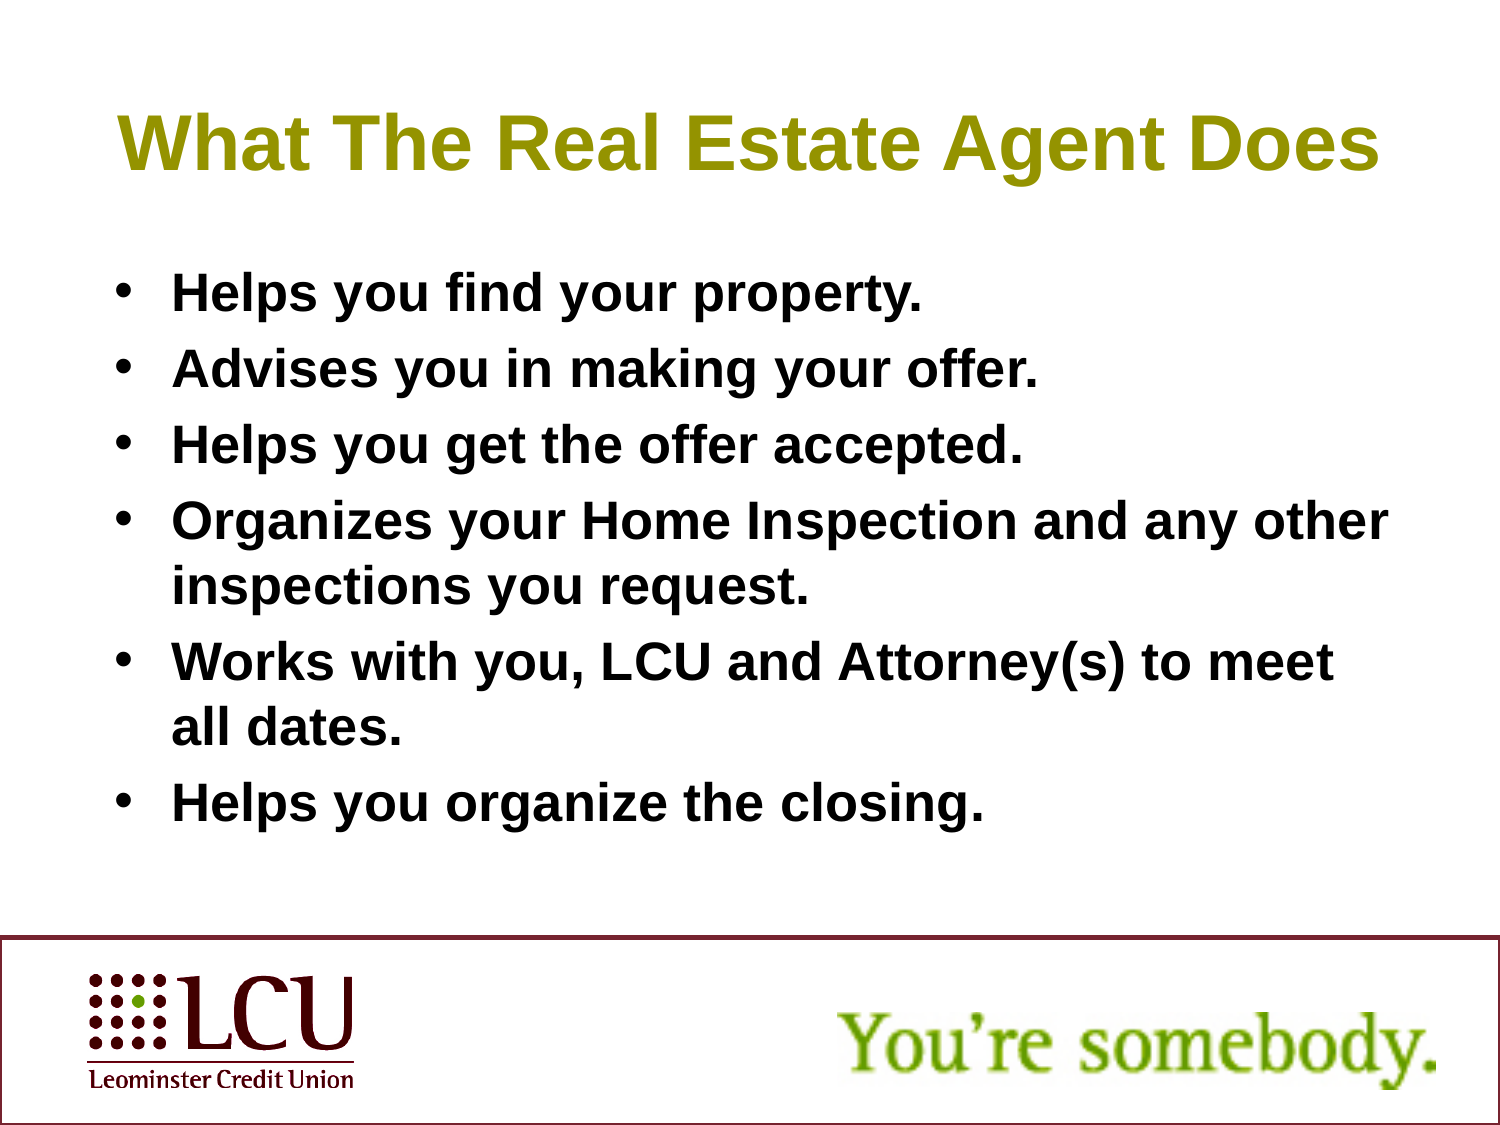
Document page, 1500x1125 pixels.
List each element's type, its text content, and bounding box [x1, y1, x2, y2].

picture [837, 1012, 1436, 1090]
list Helps you find your property. Advises you in making your offer. Helps you get the offer accepted. Organizes your Home Inspection and any other inspections you request. Works with you, LCU and Attorney(s) to meet all dates. Helps you organize the closing. [99, 249, 1413, 900]
picture [87, 974, 354, 1088]
title What The Real Estate Agent Does [75, 45, 1425, 233]
